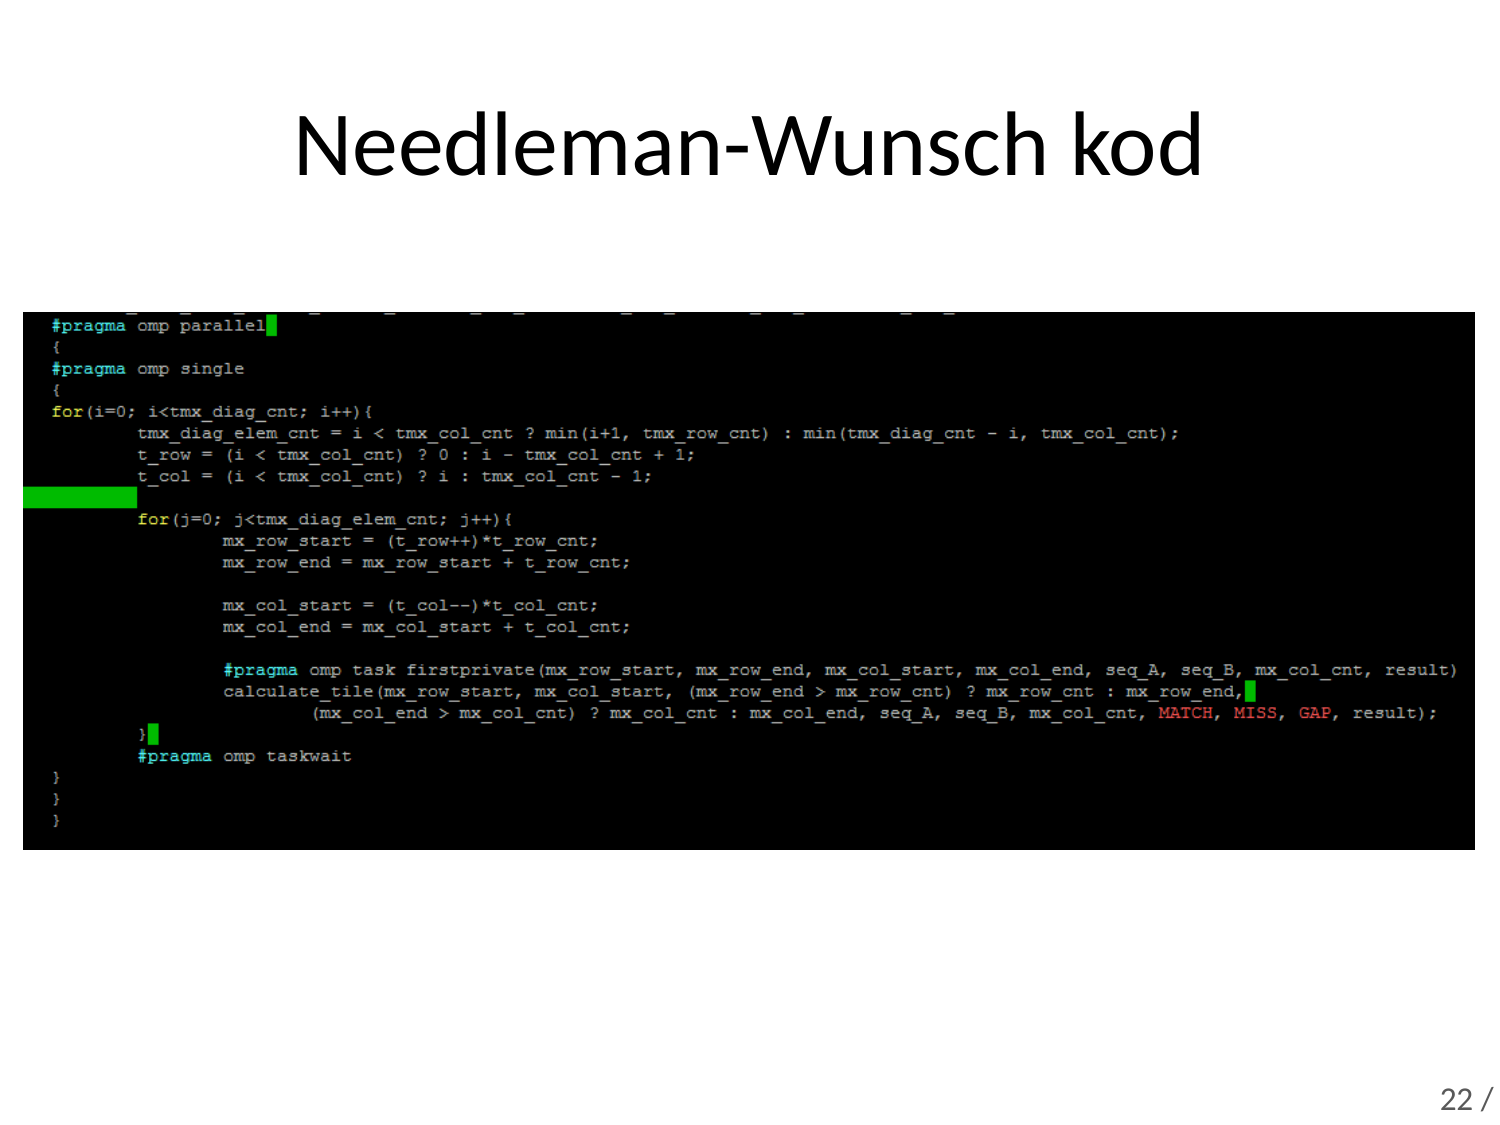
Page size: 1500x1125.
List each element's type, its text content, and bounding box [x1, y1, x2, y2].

title Needleman-Wunsch kod [75, 45, 1425, 233]
picture [23, 312, 1476, 851]
